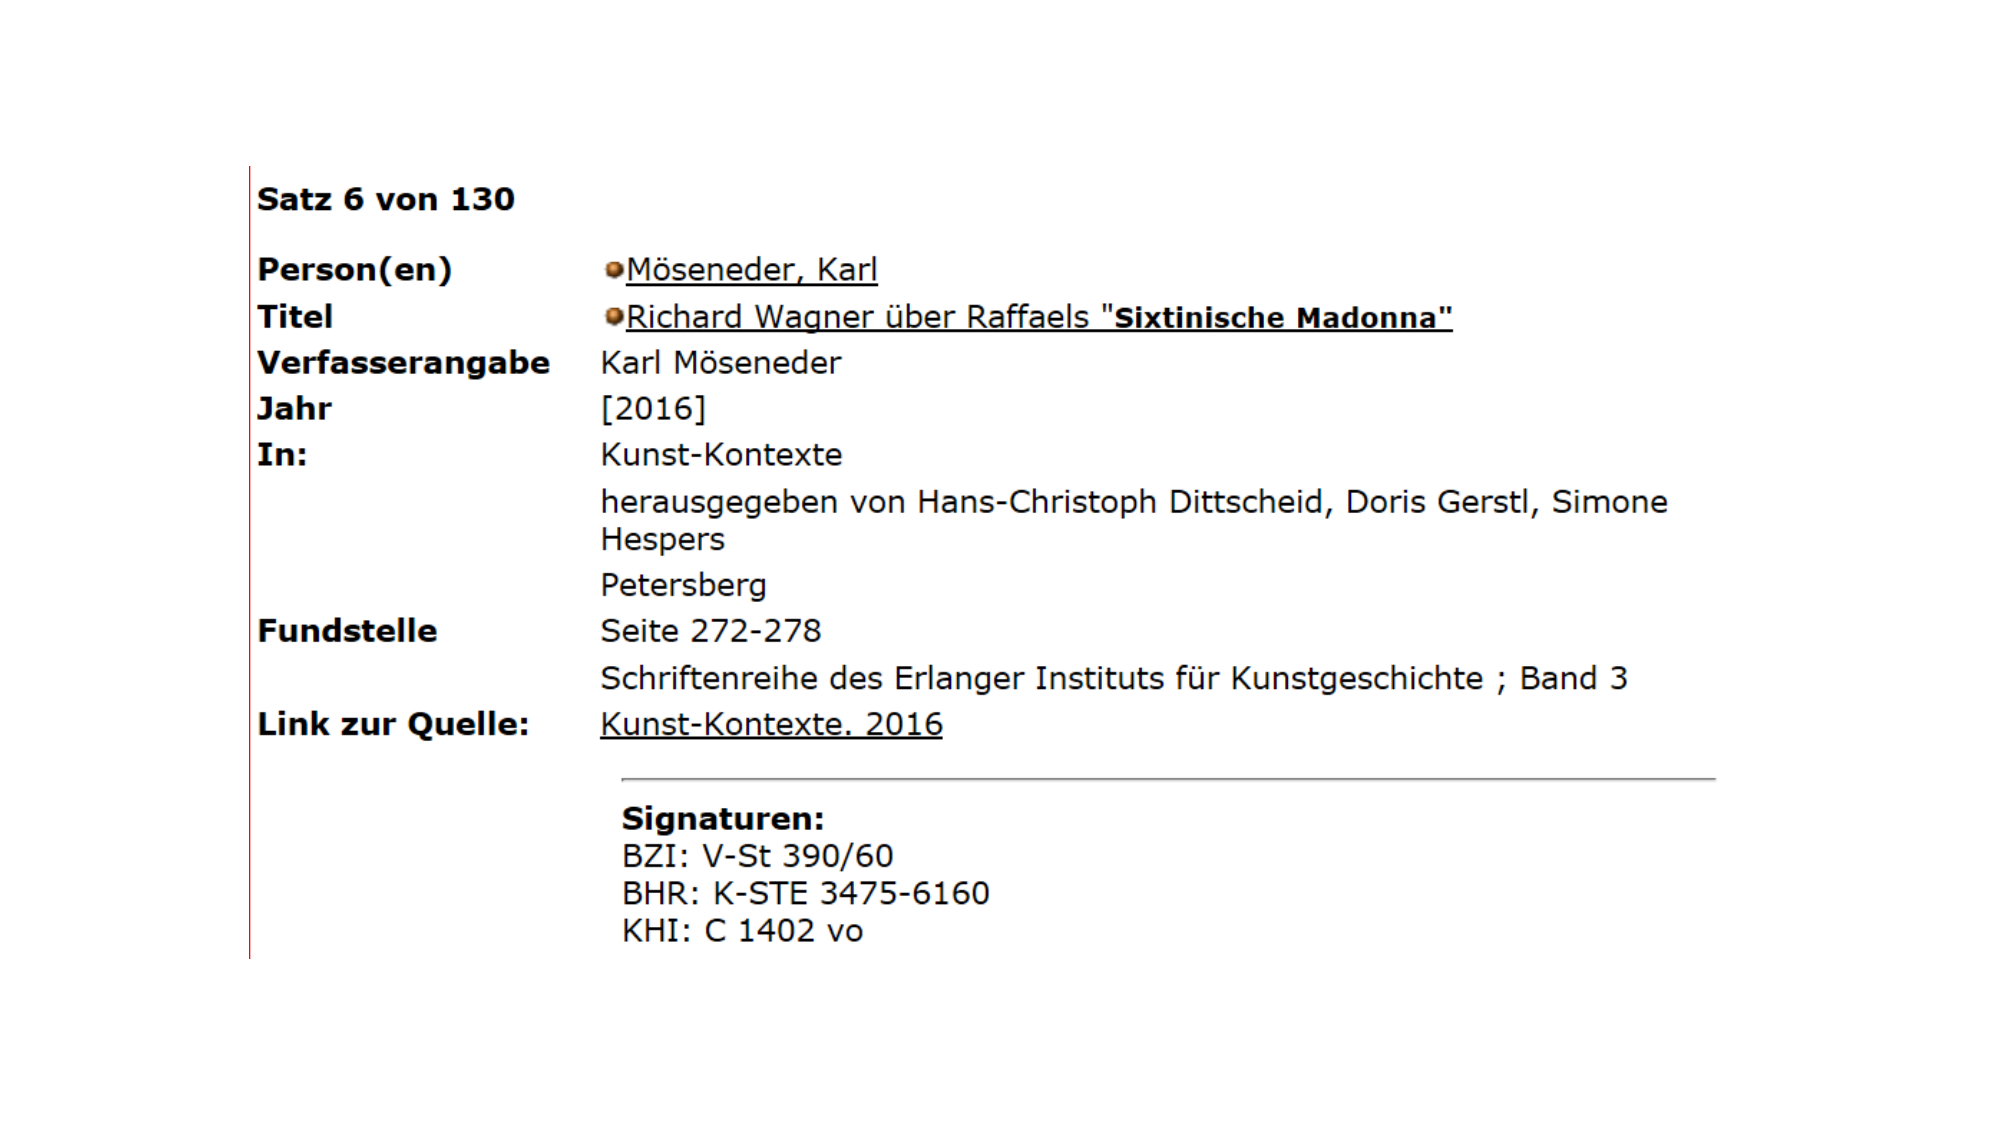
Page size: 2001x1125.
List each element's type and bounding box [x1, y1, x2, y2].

picture [249, 166, 1750, 959]
